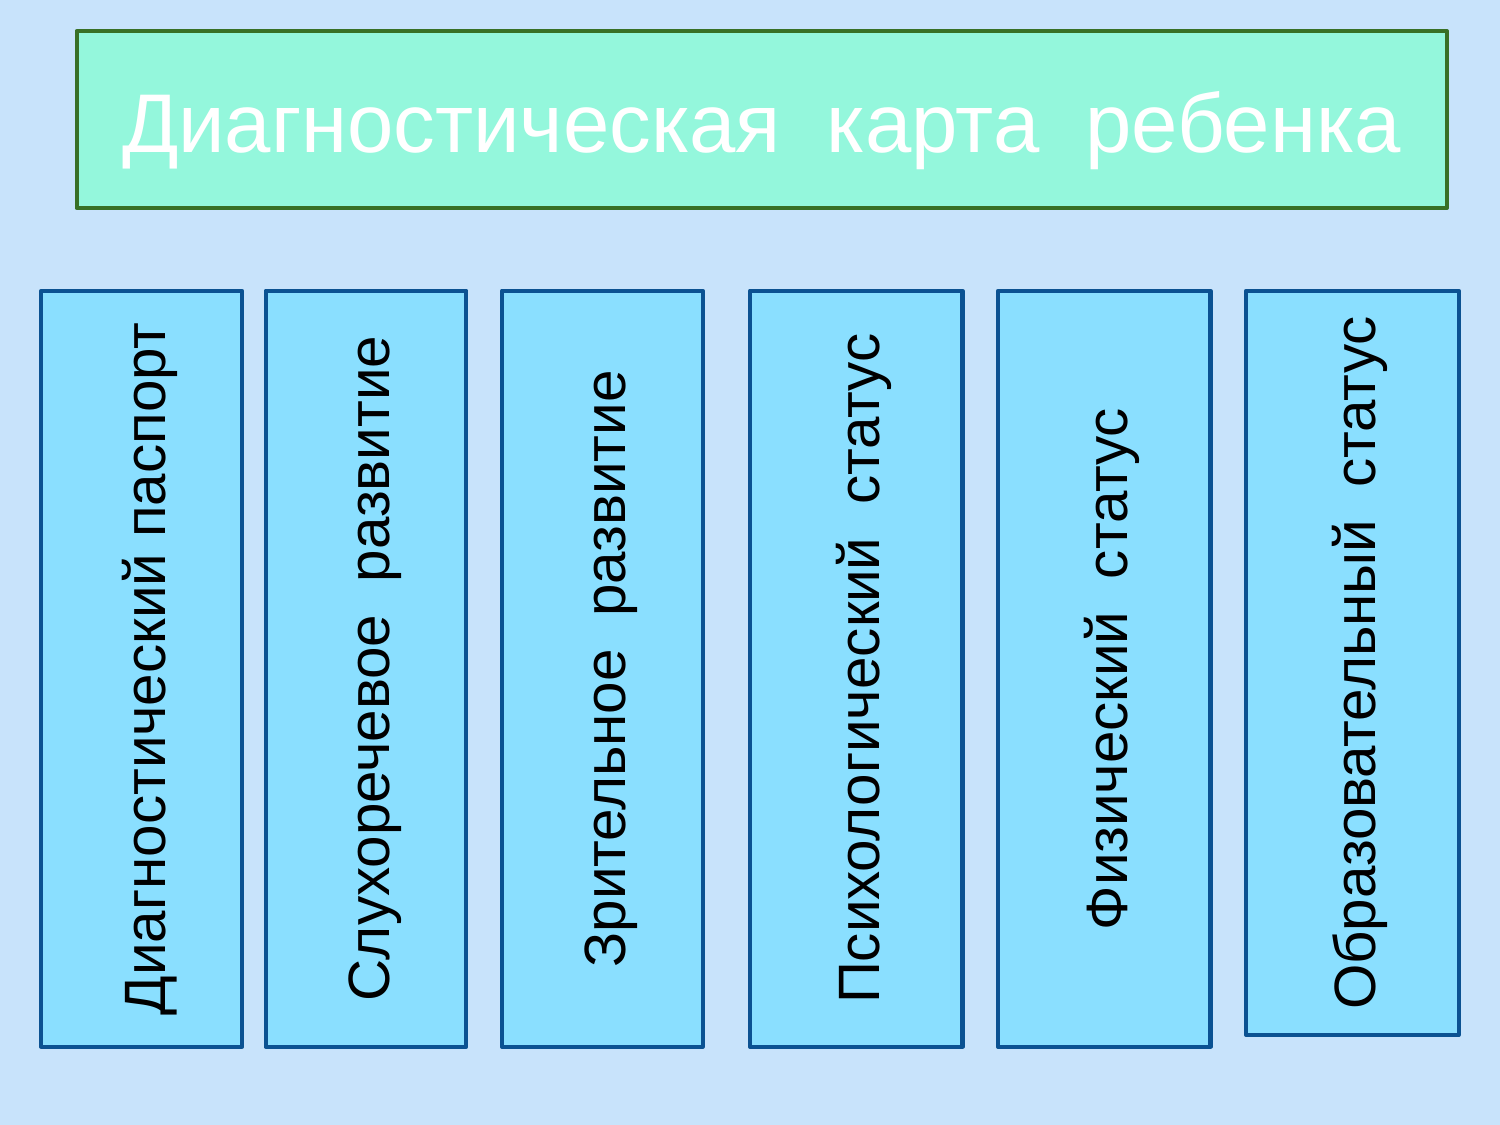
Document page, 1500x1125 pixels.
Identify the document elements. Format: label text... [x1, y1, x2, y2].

text_box Слухоречевое развитие [264, 289, 468, 1049]
text_box Психологический статус [748, 289, 965, 1049]
text_box Зрительное развитие [500, 289, 705, 1049]
text_box Образовательный статус [1244, 289, 1461, 1037]
text_box Диагностический паспорт [39, 289, 244, 1049]
text_box Физический статус [996, 289, 1213, 1049]
text_box Диагностическая карта ребенка [75, 29, 1449, 210]
